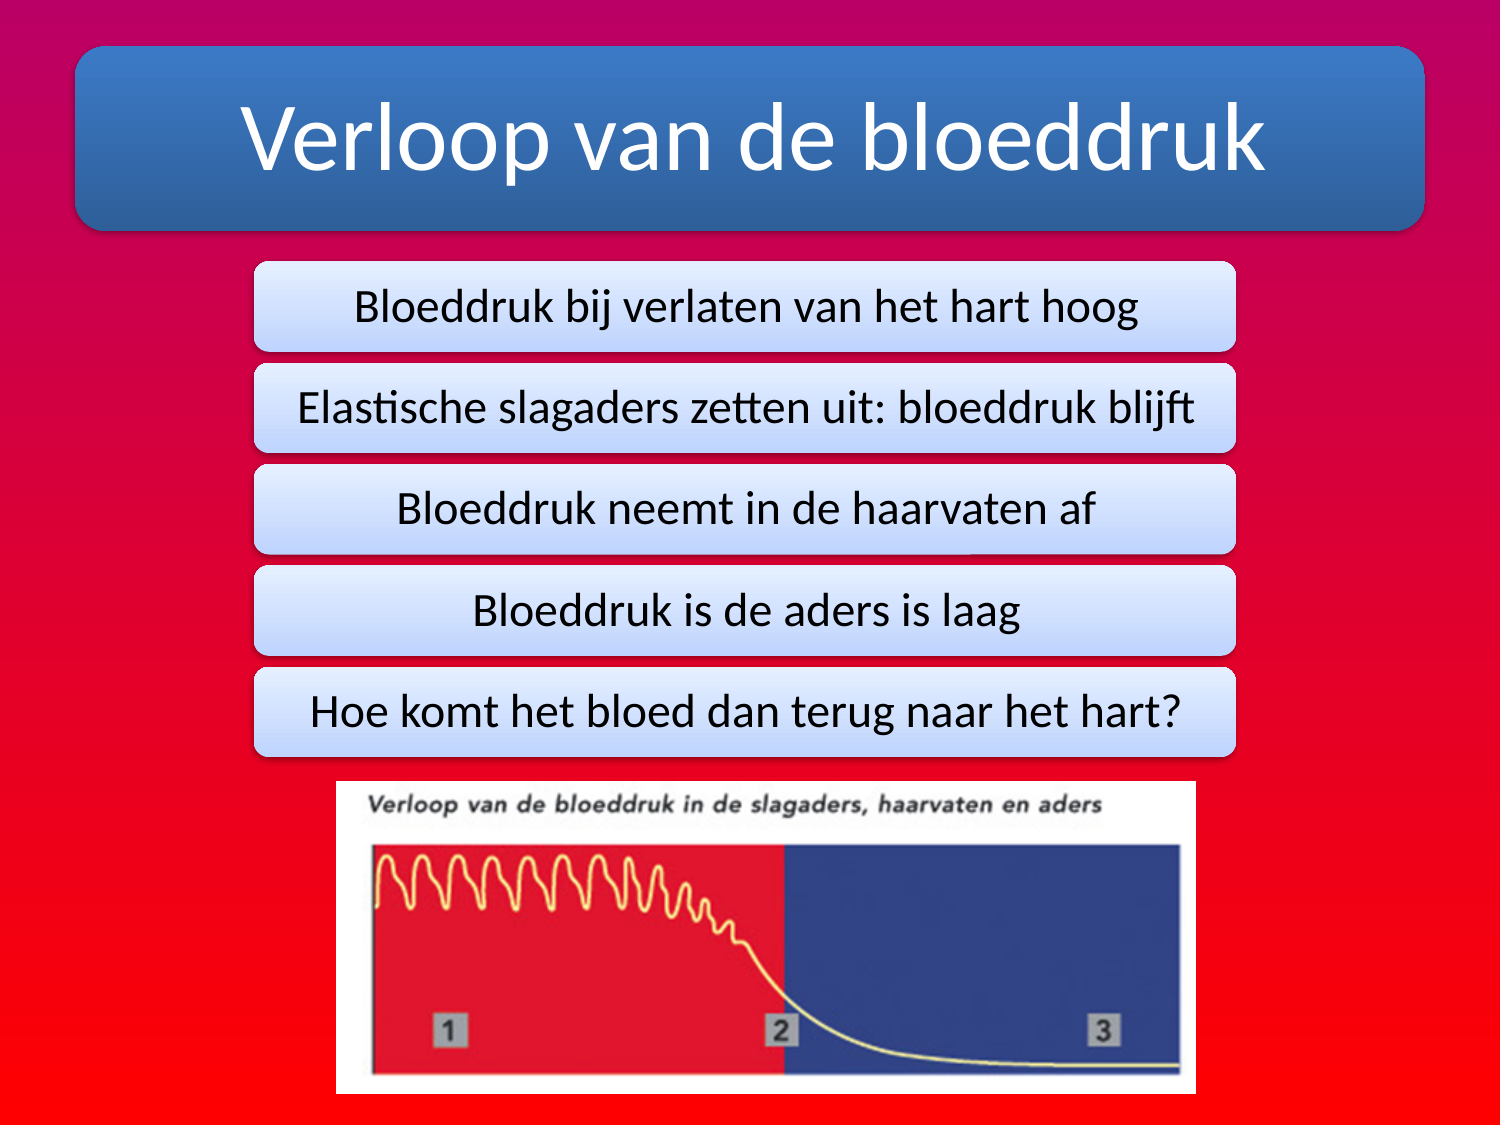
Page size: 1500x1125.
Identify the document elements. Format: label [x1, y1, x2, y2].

text_box [74, 44, 1426, 233]
list [253, 255, 1237, 764]
picture [336, 781, 1196, 1095]
